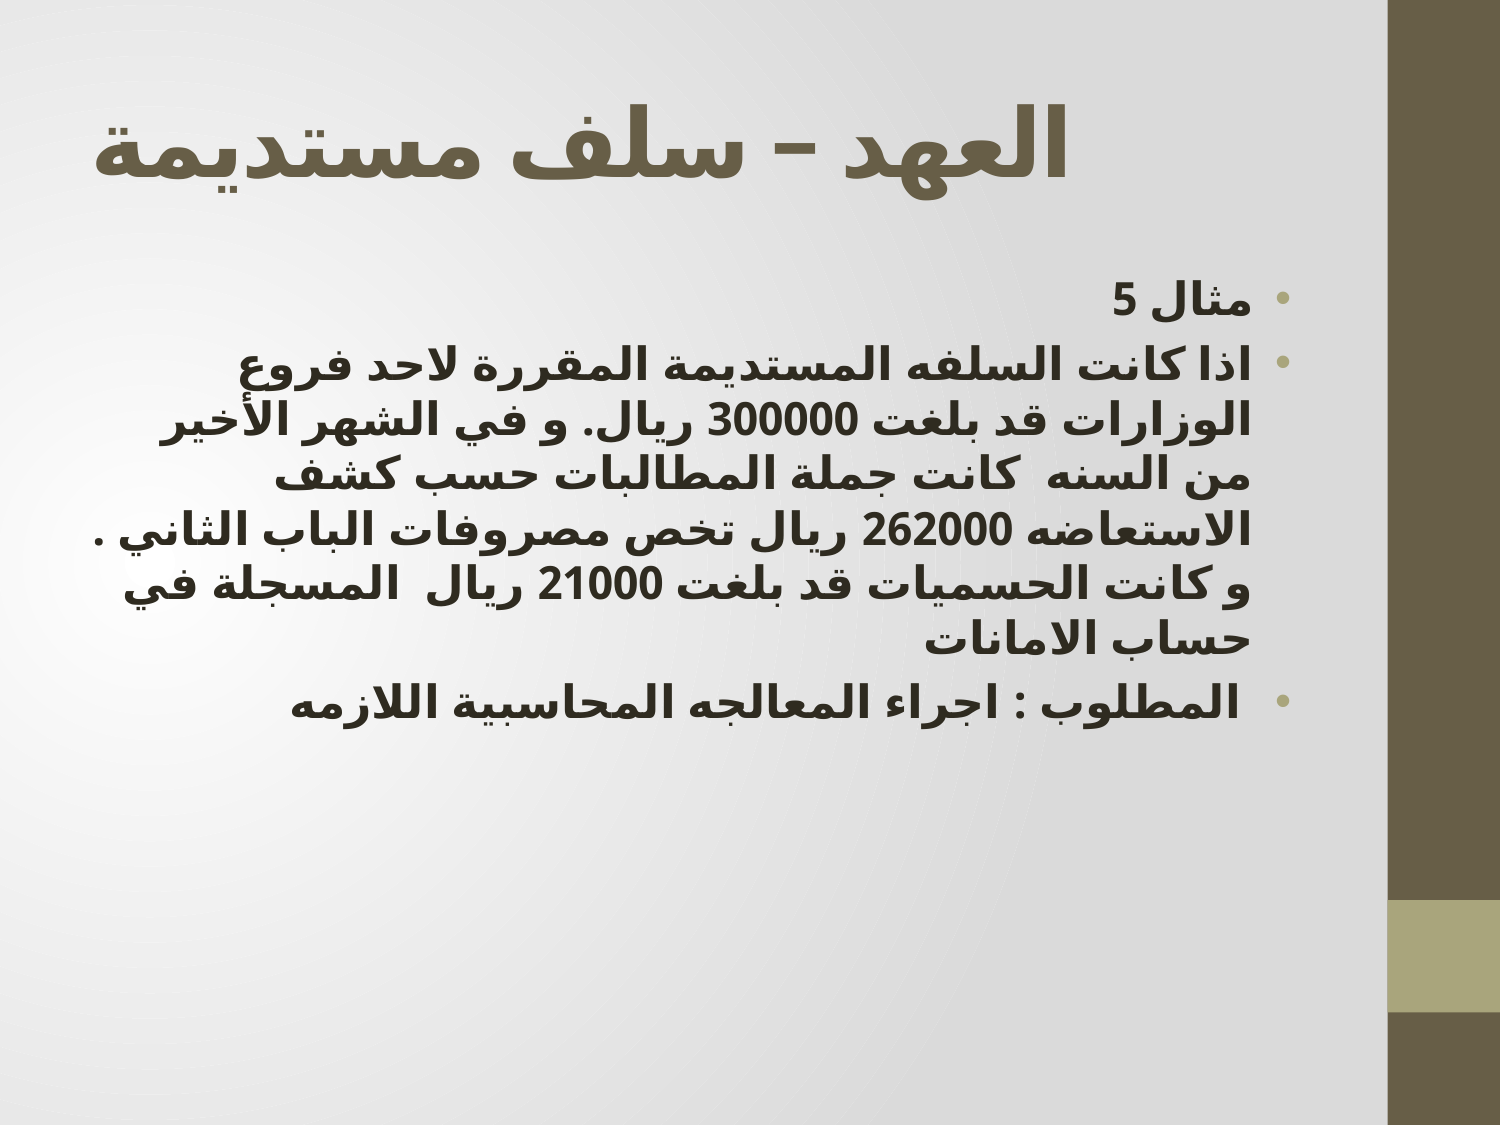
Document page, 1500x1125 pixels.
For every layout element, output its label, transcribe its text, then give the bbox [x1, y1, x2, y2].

title العهد – سلف مستديمة [75, 45, 1325, 233]
list مثال 5 اذا كانت السلفه المستديمة المقررة لاحد فروع الوزارات قد بلغت 300000 ريال. و في الشهر الأخير من السنه كانت جملة المطالبات حسب كشف الاستعاضه 262000 ريال تخص مصروفات الباب الثاني . و كانت الحسميات قد بلغت 21000 ريال المسجلة في حساب الامانات المطلوب : اجراء المعالجه المحاسبية اللازمه [75, 262, 1325, 1050]
